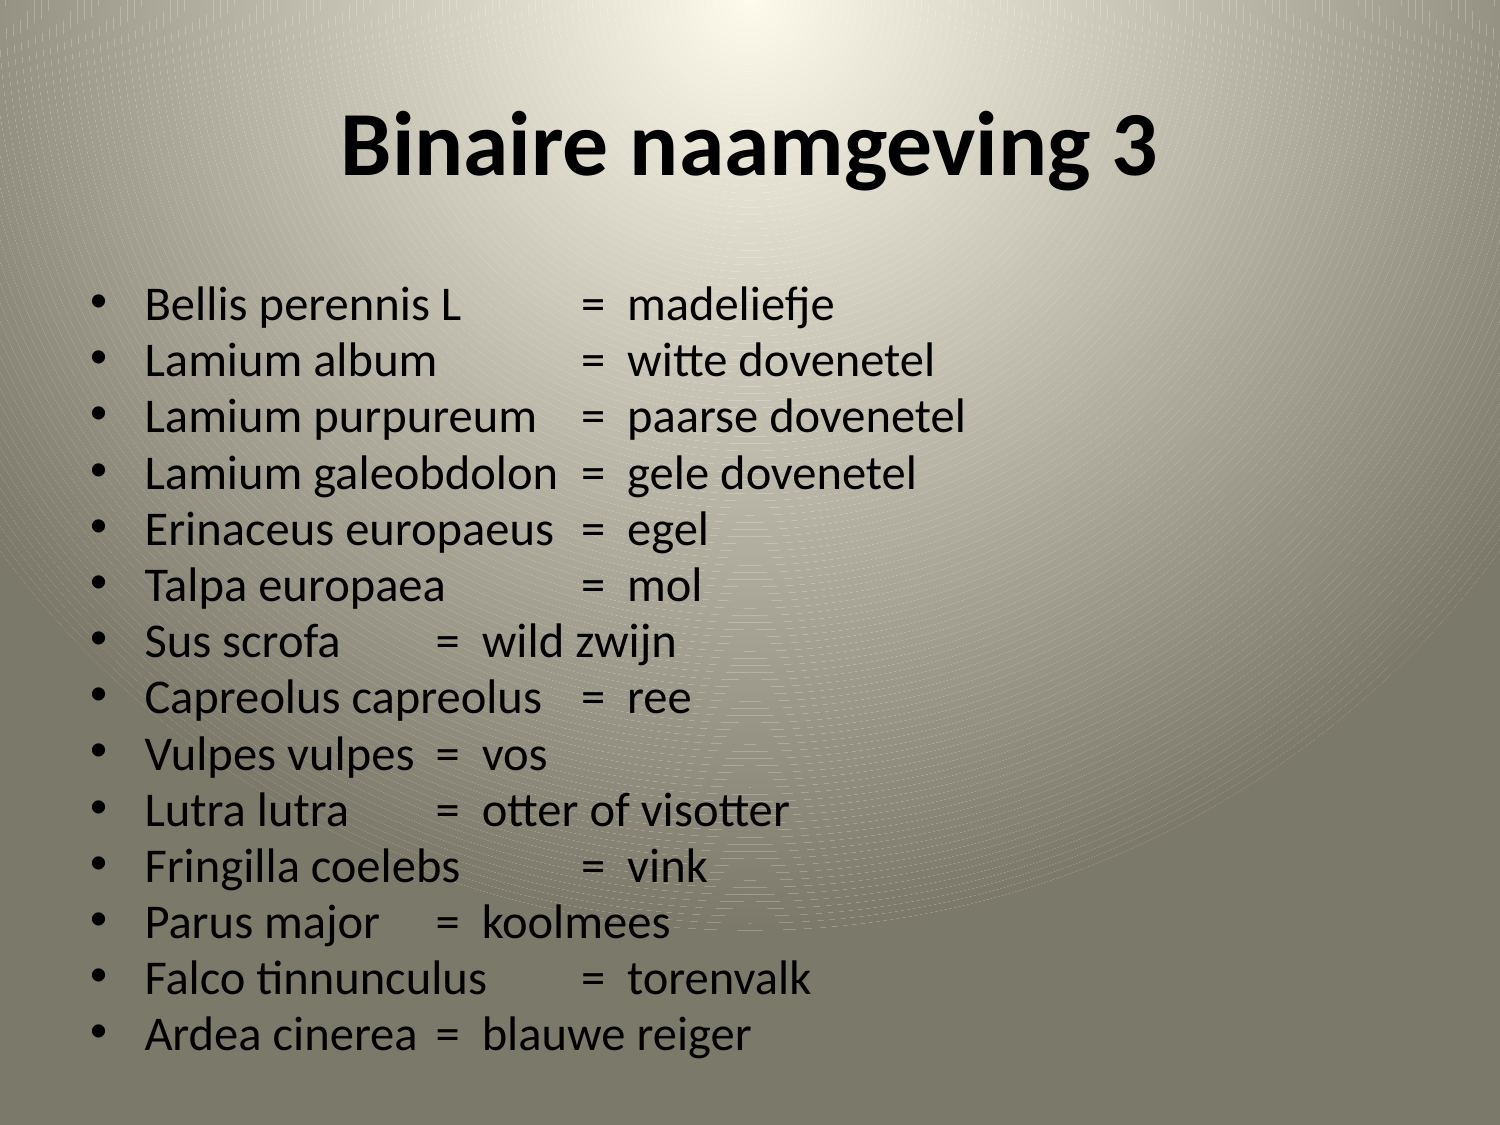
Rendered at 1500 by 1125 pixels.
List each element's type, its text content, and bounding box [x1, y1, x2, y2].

list Bellis perennis L = madeliefje Lamium album = witte dovenetel Lamium purpureum = paarse dovenetel Lamium galeobdolon = gele dovenetel Erinaceus europaeus = egel Talpa europaea = mol Sus scrofa = wild zwijn Capreolus capreolus = ree Vulpes vulpes = vos Lutra lutra = otter of visotter Fringilla coelebs = vink Parus major = koolmees Falco tinnunculus = torenvalk Ardea cinerea = blauwe reiger [75, 208, 1425, 1071]
title Binaire naamgeving 3 [75, 45, 1425, 208]
